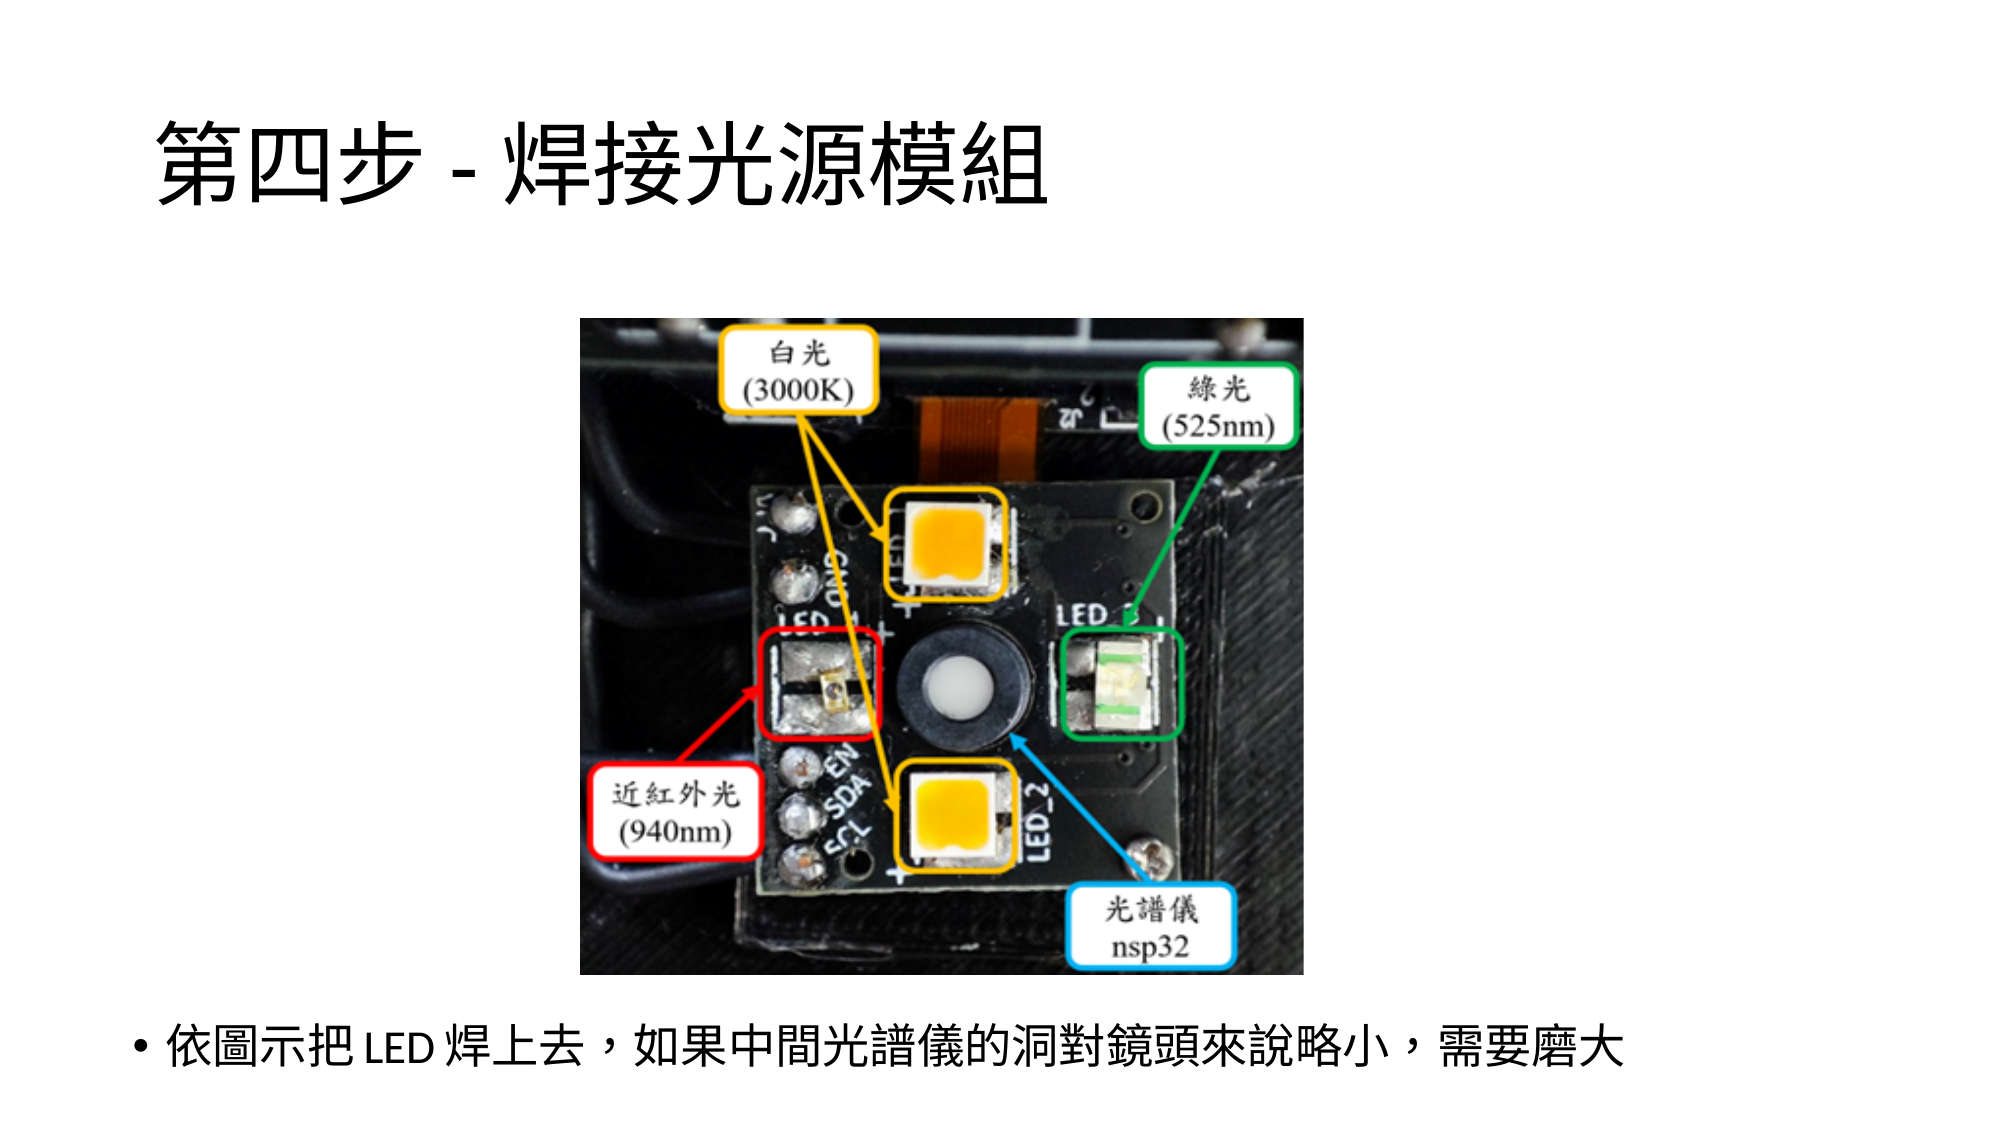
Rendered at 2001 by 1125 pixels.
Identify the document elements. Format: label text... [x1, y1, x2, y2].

title 第四步-焊接光源模組 [137, 59, 1863, 278]
list 依圖示把LED焊上去，如果中間光譜儀的洞對鏡頭來說略小，需要磨大 [117, 1015, 1932, 1115]
text_box [580, 318, 1304, 975]
